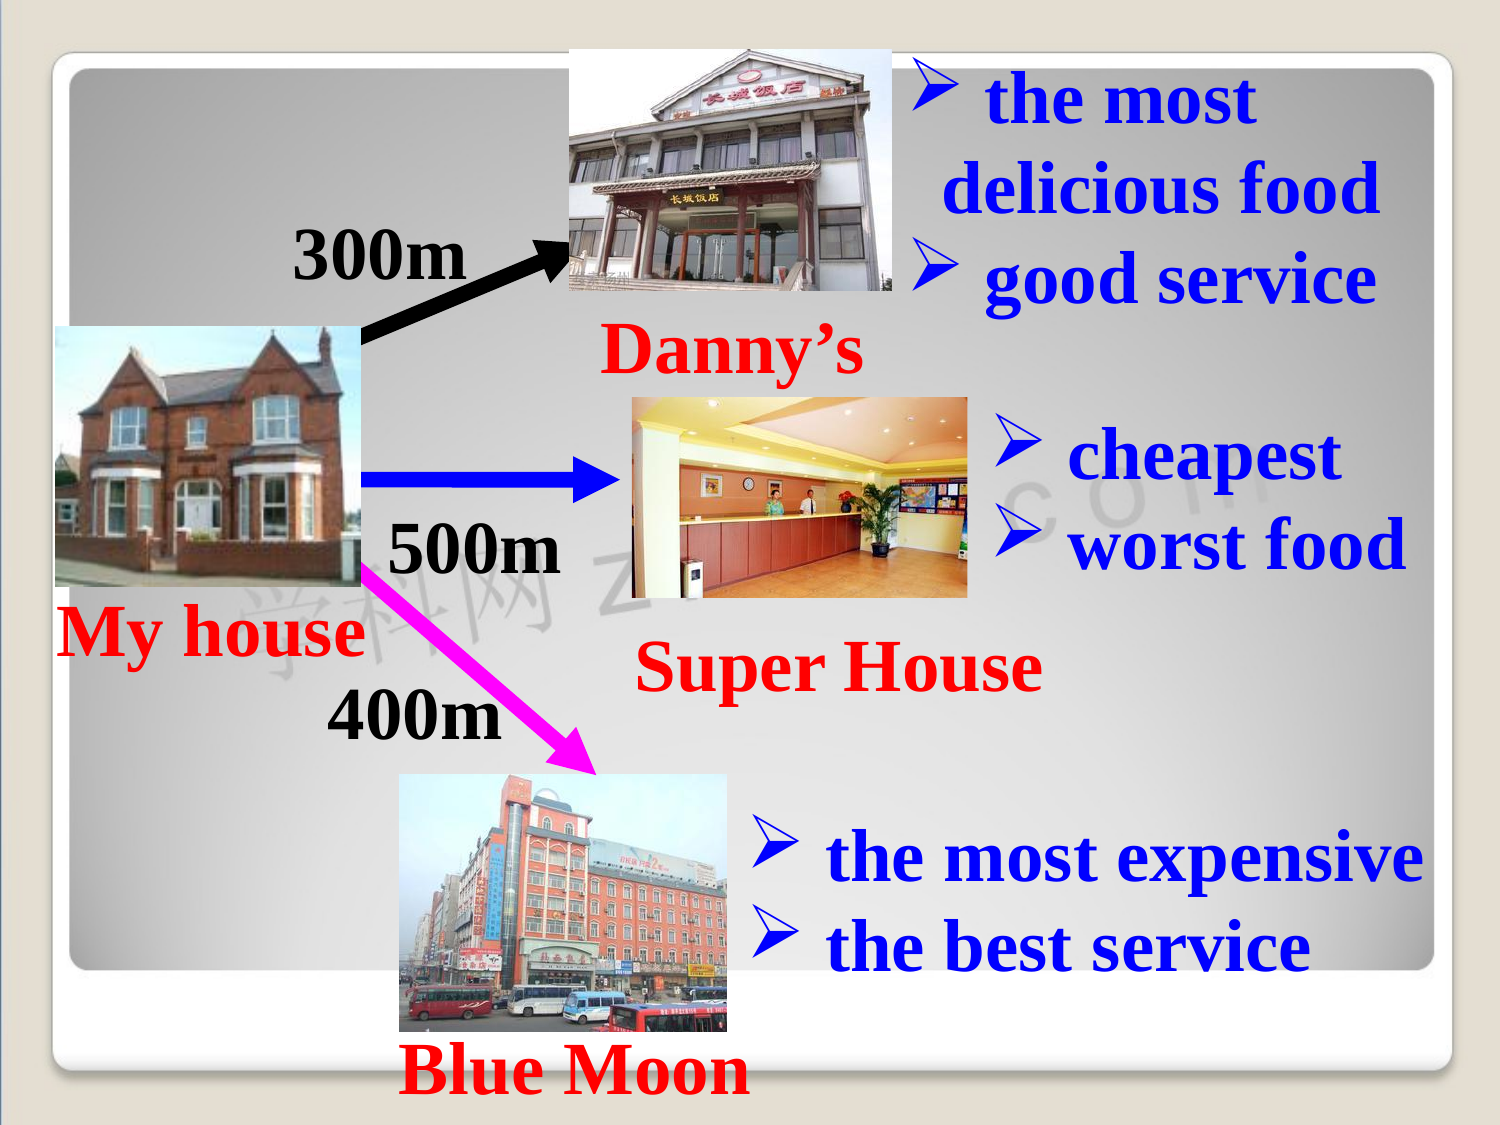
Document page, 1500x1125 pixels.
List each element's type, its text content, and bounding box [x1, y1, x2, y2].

picture [0, 0, 1500, 1125]
text_box My house [41, 574, 382, 679]
text_box 300m [277, 197, 483, 303]
text_box Blue Moon [384, 1012, 766, 1118]
text_box [365, 473, 621, 486]
text_box Danny’s [586, 299, 881, 396]
text_box the most delicious food good service [891, 40, 1459, 326]
text_box Super House [620, 609, 1105, 715]
text_box [518, 707, 596, 773]
text_box cheapest worst food [974, 397, 1500, 592]
text_box 500m [372, 491, 578, 597]
text_box 400m [313, 656, 518, 762]
text_box the most expensive the best service [731, 798, 1471, 994]
